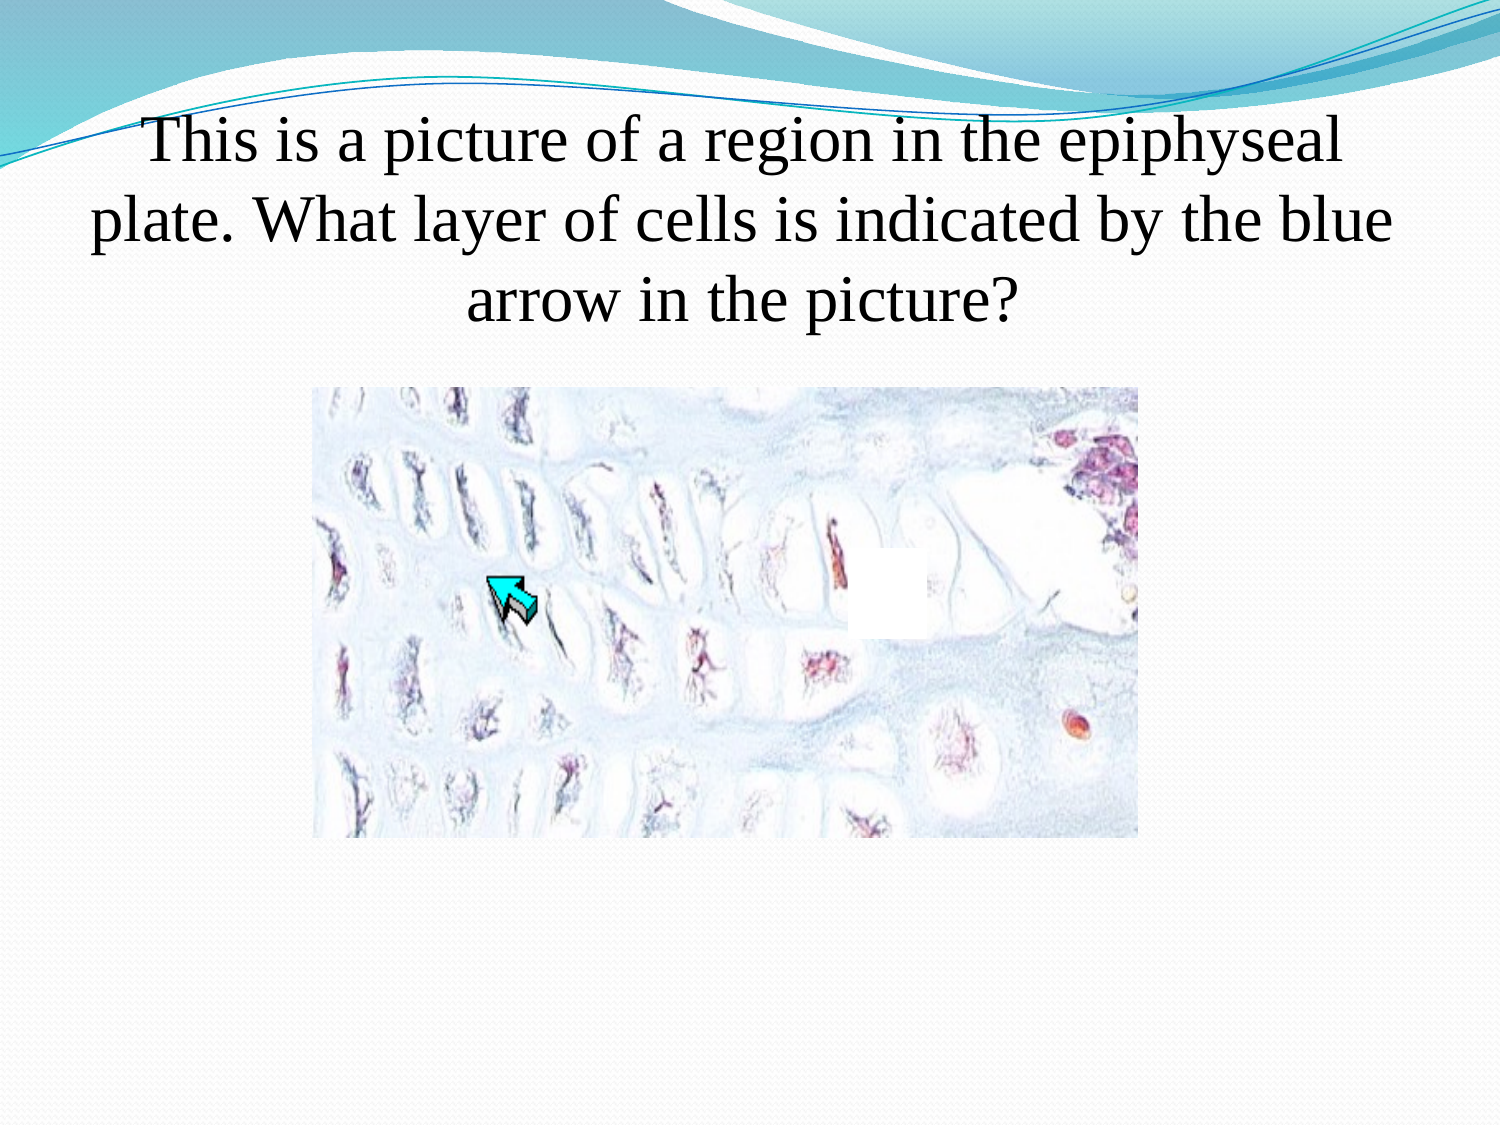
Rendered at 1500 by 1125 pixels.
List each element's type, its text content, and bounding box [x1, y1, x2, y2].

picture [312, 387, 1138, 838]
text_box This is a picture of a region in the epiphyseal plate. What layer of cells is indicated by the blue arrow in the picture? [74, 87, 1413, 343]
